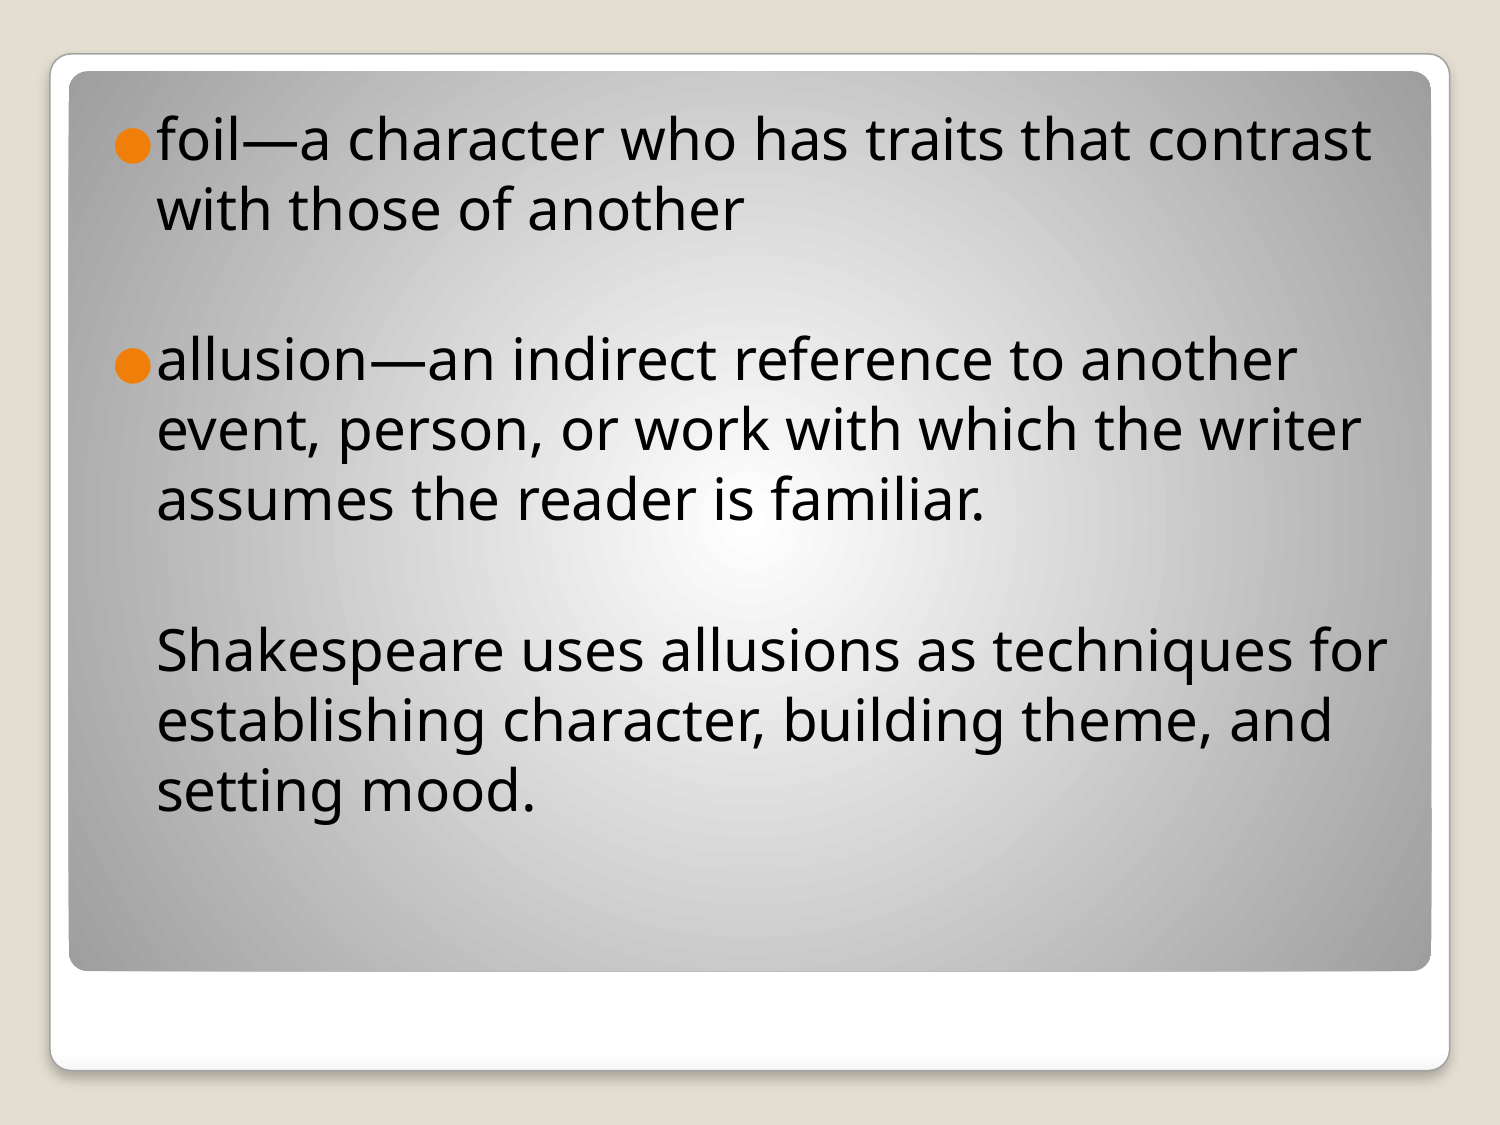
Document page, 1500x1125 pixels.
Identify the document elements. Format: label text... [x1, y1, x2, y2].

list foil—a character who has traits that contrast with those of another allusion—an indirect reference to another event, person, or work with which the writer assumes the reader is familiar. Shakespeare uses allusions as techniques for establishing character, building theme, and setting mood. [82, 86, 1425, 891]
